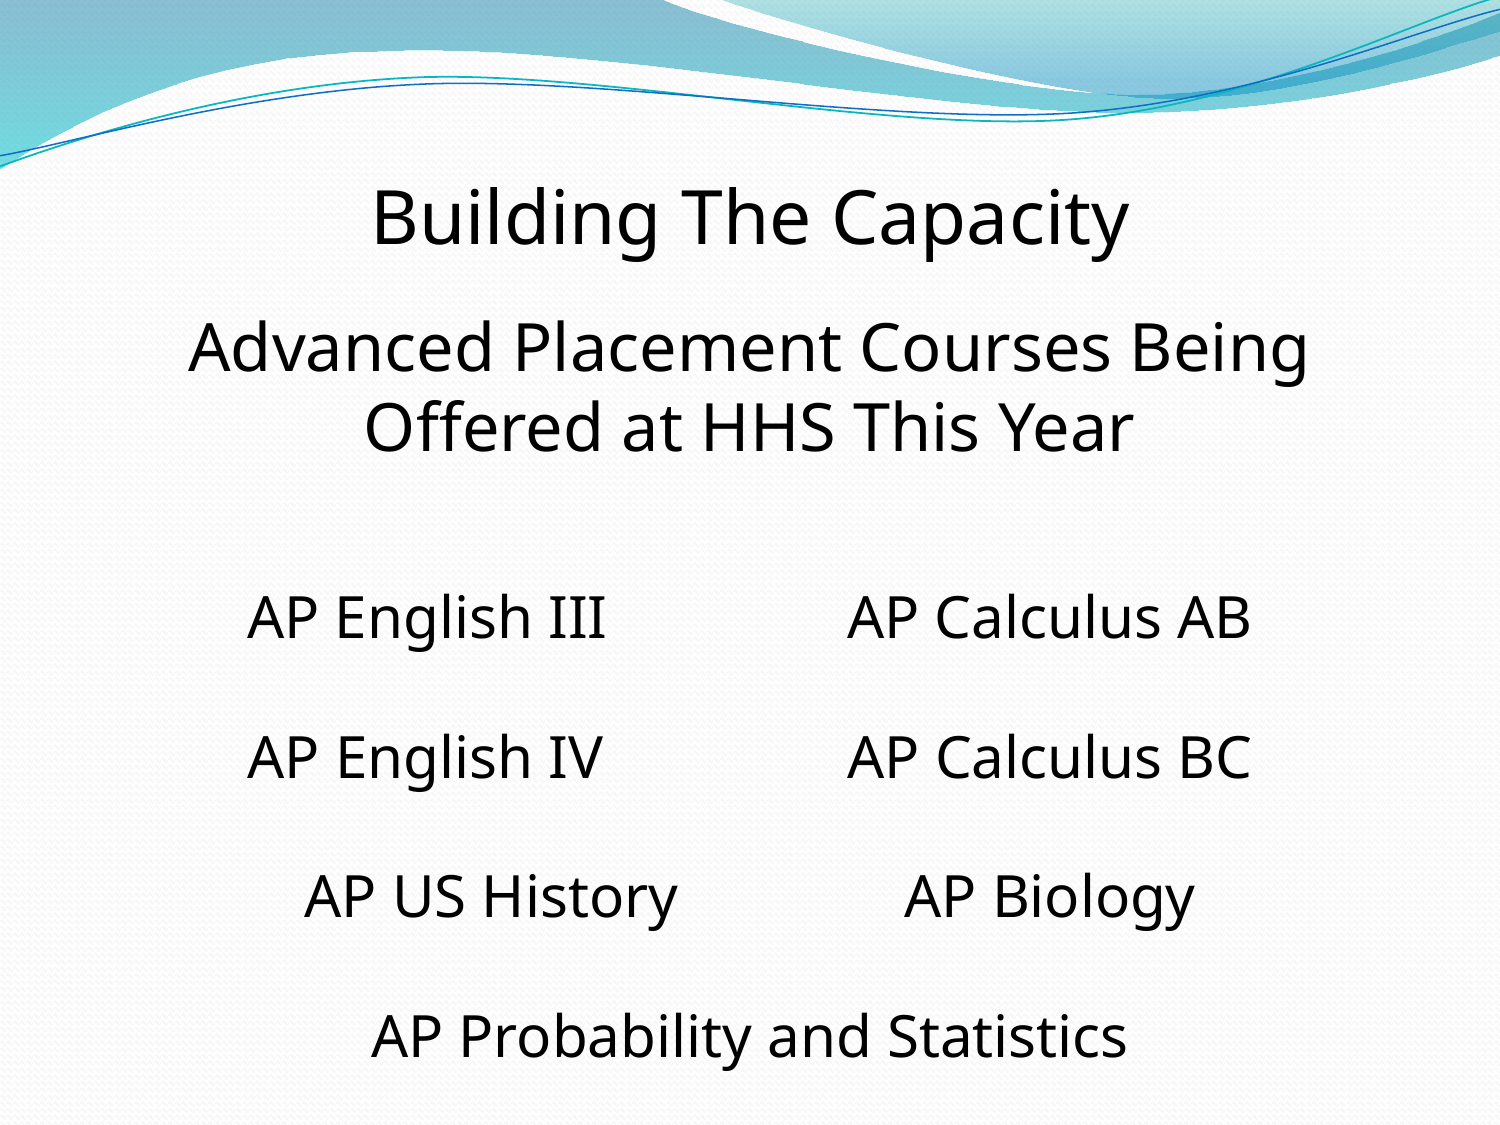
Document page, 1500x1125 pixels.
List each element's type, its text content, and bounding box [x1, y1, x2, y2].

text_box Building The Capacity Advanced Placement Courses Being Offered at HHS This Year AP English III AP Calculus AB AP English IV AP Calculus BC AP US History AP Biology AP Probability and Statistics [50, 162, 1450, 1125]
